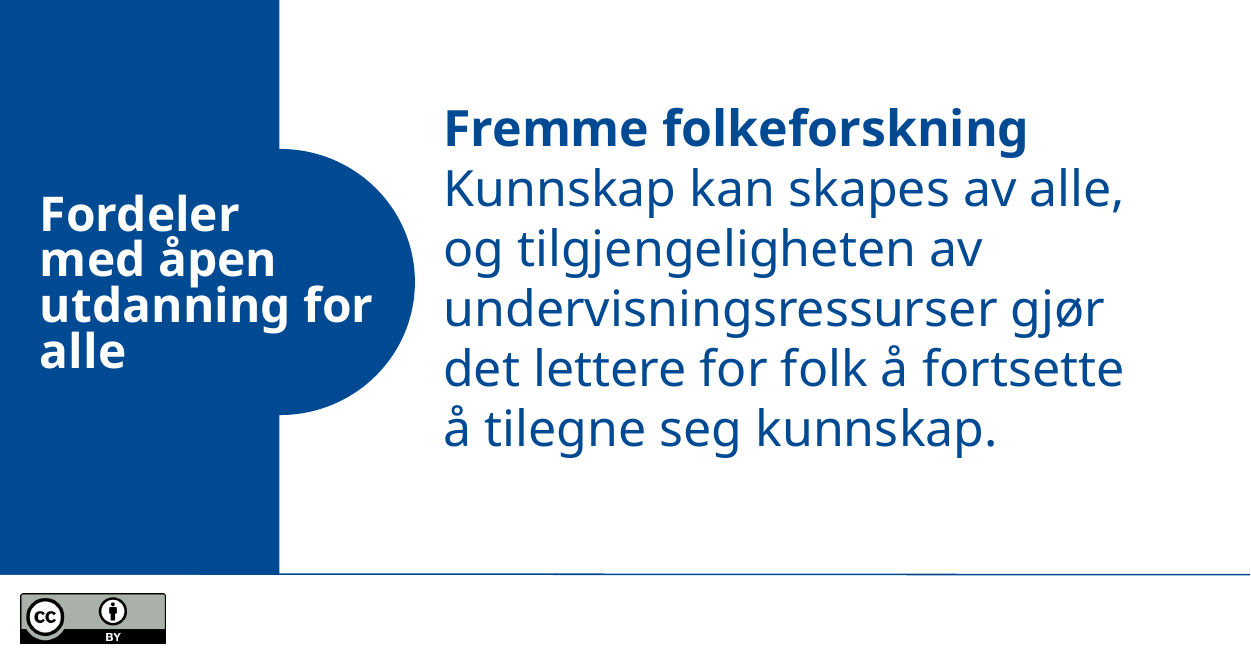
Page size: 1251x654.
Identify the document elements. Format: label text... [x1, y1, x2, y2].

text_box [206, 393, 355, 416]
text_box [195, 148, 366, 179]
text_box [0, 0, 280, 573]
text_box Fordeler med åpen utdanning for alle [24, 179, 420, 393]
picture [20, 592, 166, 645]
text_box [0, 582, 1250, 654]
text_box Fremme folkeforskning Kunnskap kan skapes av alle, og tilgjengeligheten av undervisningsressurser gjør det lettere for folk å fortsette å tilegne seg kunnskap. [428, 81, 1178, 472]
